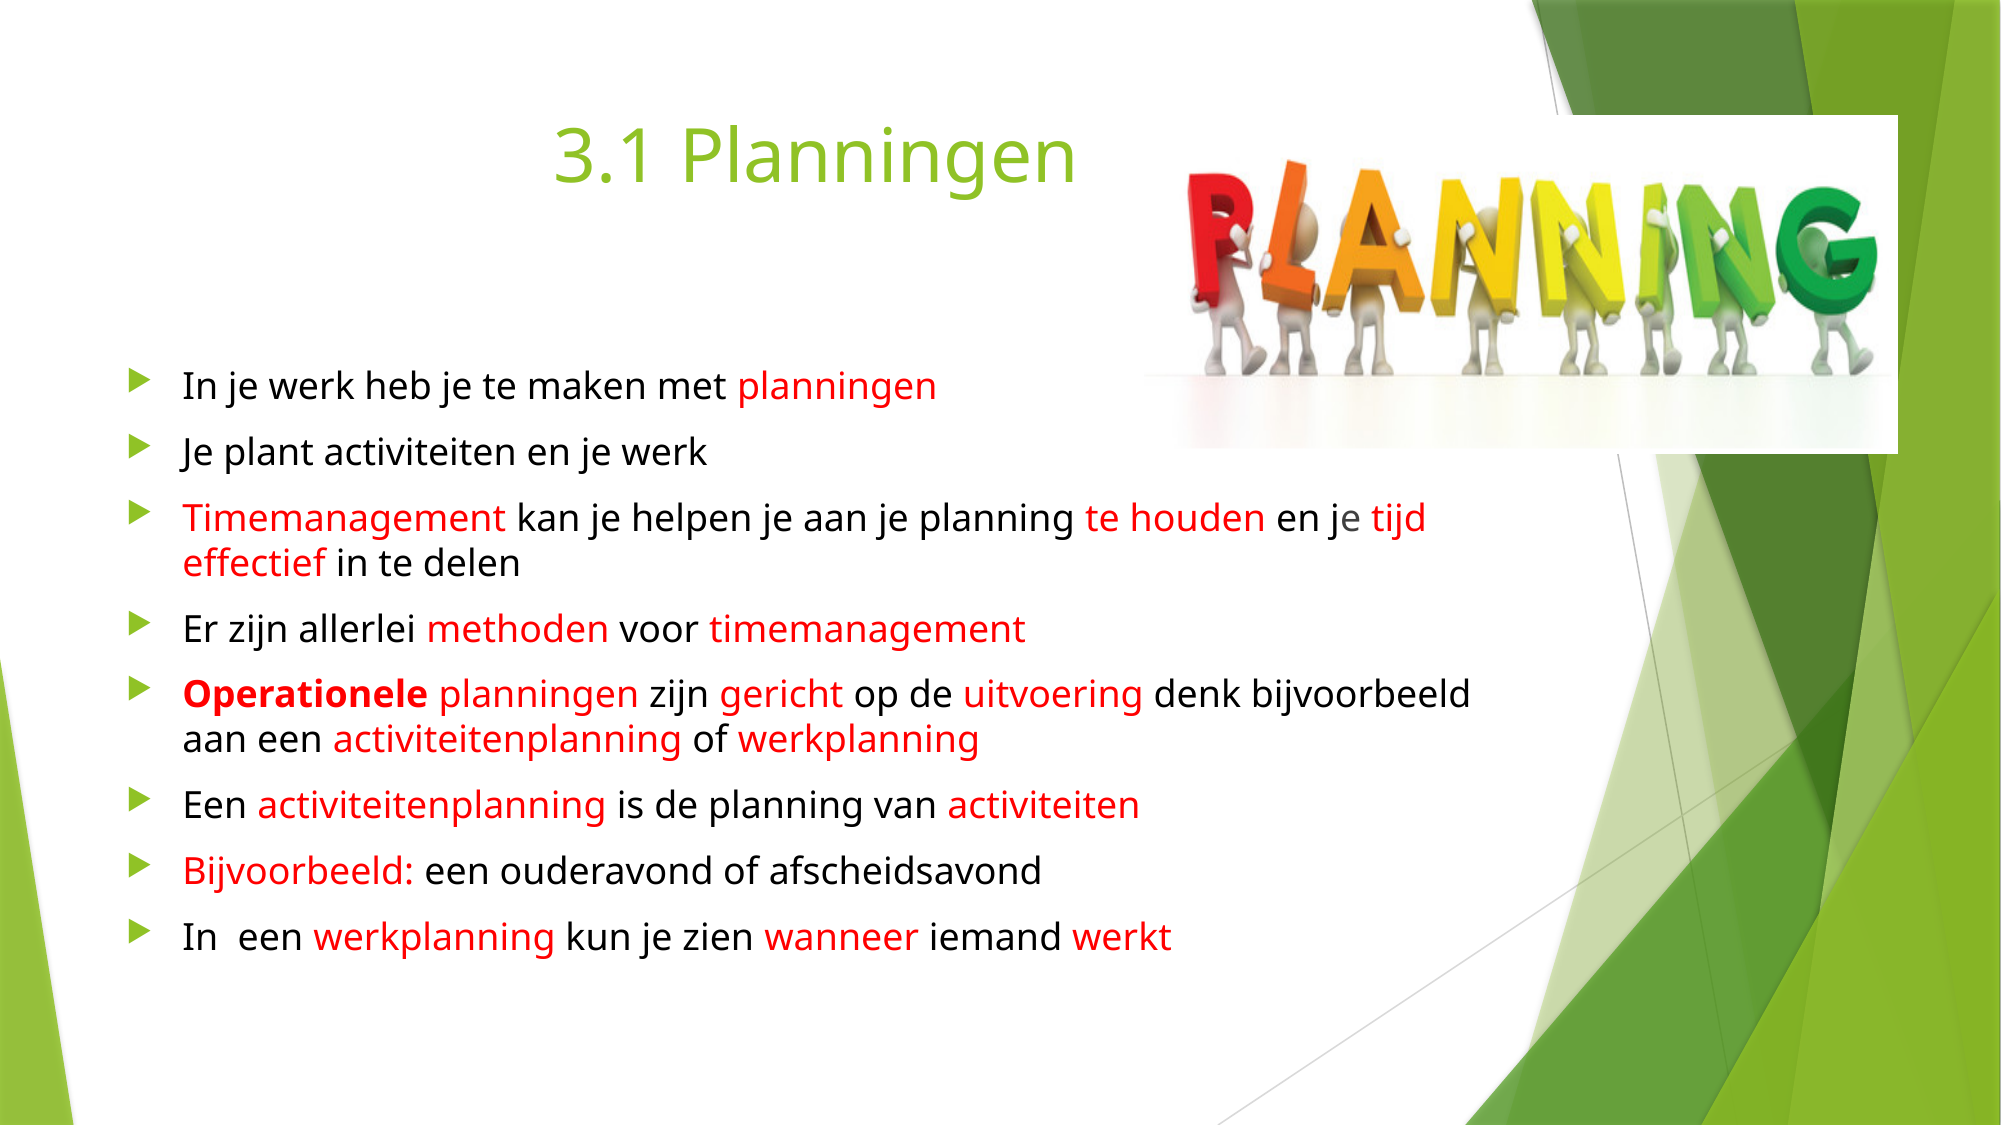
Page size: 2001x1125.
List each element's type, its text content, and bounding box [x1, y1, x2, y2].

title 3.1 Planningen [111, 99, 1522, 317]
picture [1144, 114, 1899, 455]
list In je werk heb je te maken met planningen Je plant activiteiten en je werk Timemanagement kan je helpen je aan je planning te houden en je tijd effectief in te delen Er zijn allerlei methoden voor timemanagement Operationele planningen zijn gericht op de uitvoering denk bijvoorbeeld aan een activiteitenplanning of werkplanning Een activiteitenplanning is de planning van activiteiten Bijvoorbeeld: een ouderavond of afscheidsavond In een werkplanning kun je zien wanneer iemand werkt [111, 354, 1522, 992]
